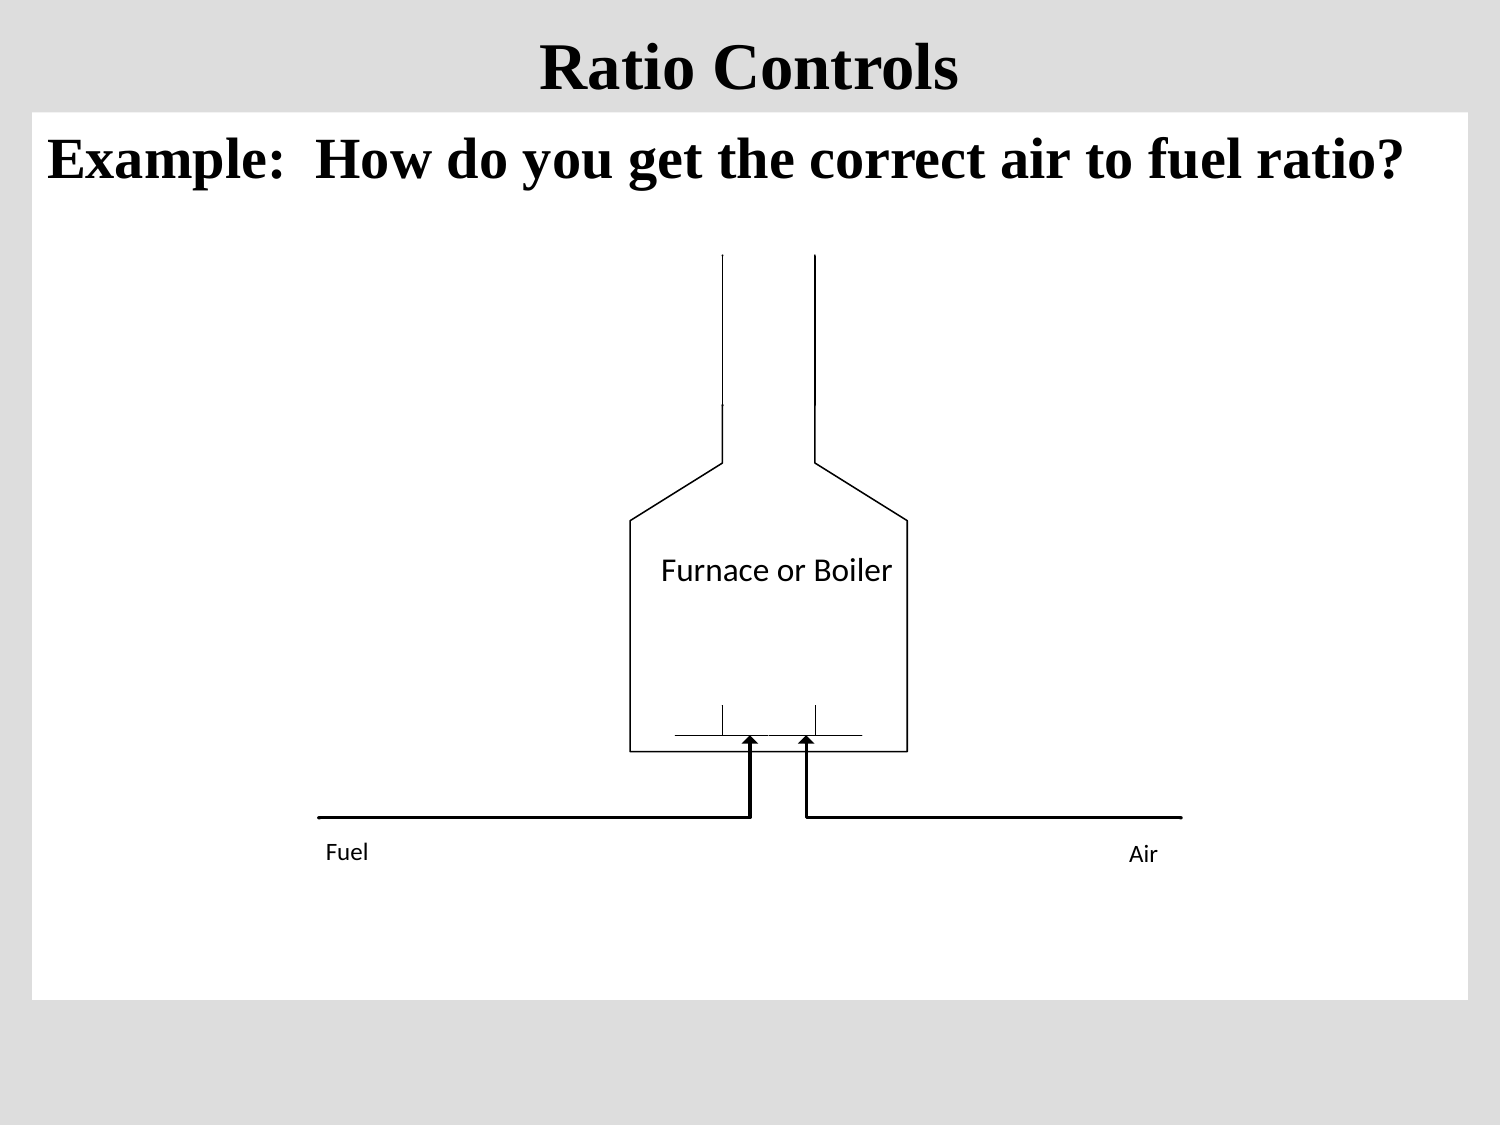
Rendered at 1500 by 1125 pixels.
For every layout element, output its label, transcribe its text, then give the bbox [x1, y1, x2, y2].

picture [314, 251, 1186, 873]
subtitle Example: How do you get the correct air to fuel ratio? [32, 112, 1468, 1000]
title Ratio Controls [43, 12, 1457, 112]
